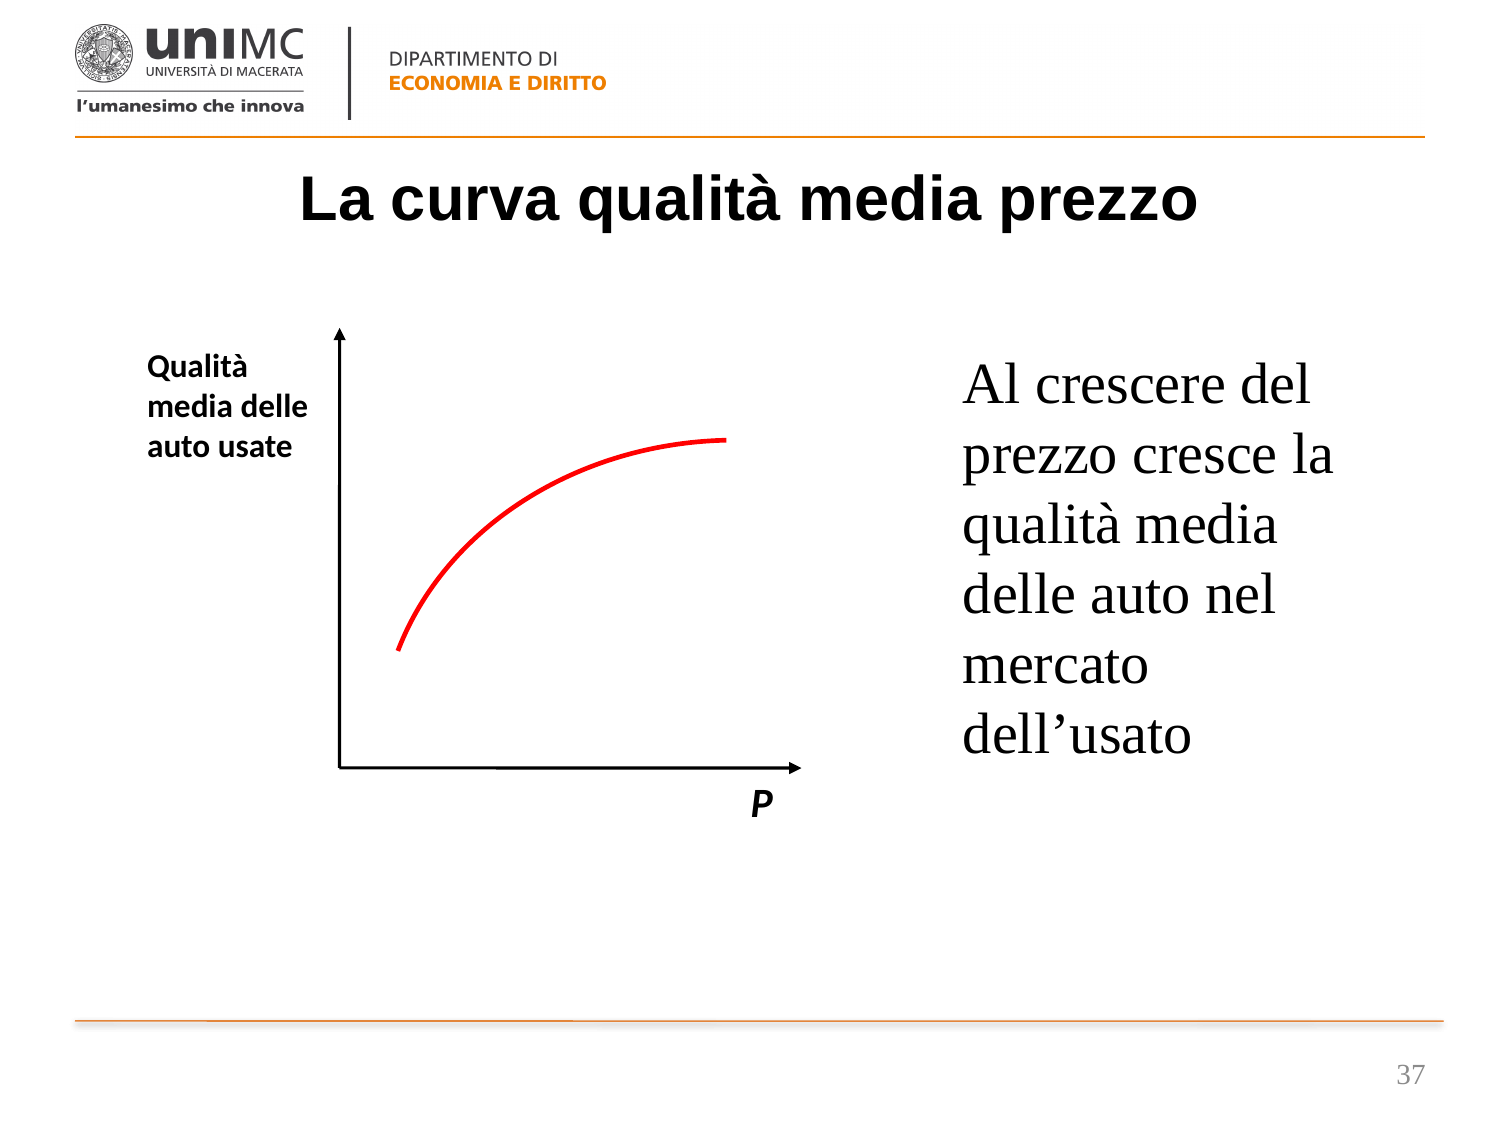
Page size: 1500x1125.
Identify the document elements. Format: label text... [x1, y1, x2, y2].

slide_number 37 [1091, 1042, 1442, 1103]
text_box Al crescere del prezzo cresce la qualità media delle auto nel mercato dell’usato [948, 337, 1376, 773]
picture [75, 24, 1425, 138]
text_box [131, 327, 880, 847]
title La curva qualità media prezzo [75, 149, 1425, 241]
